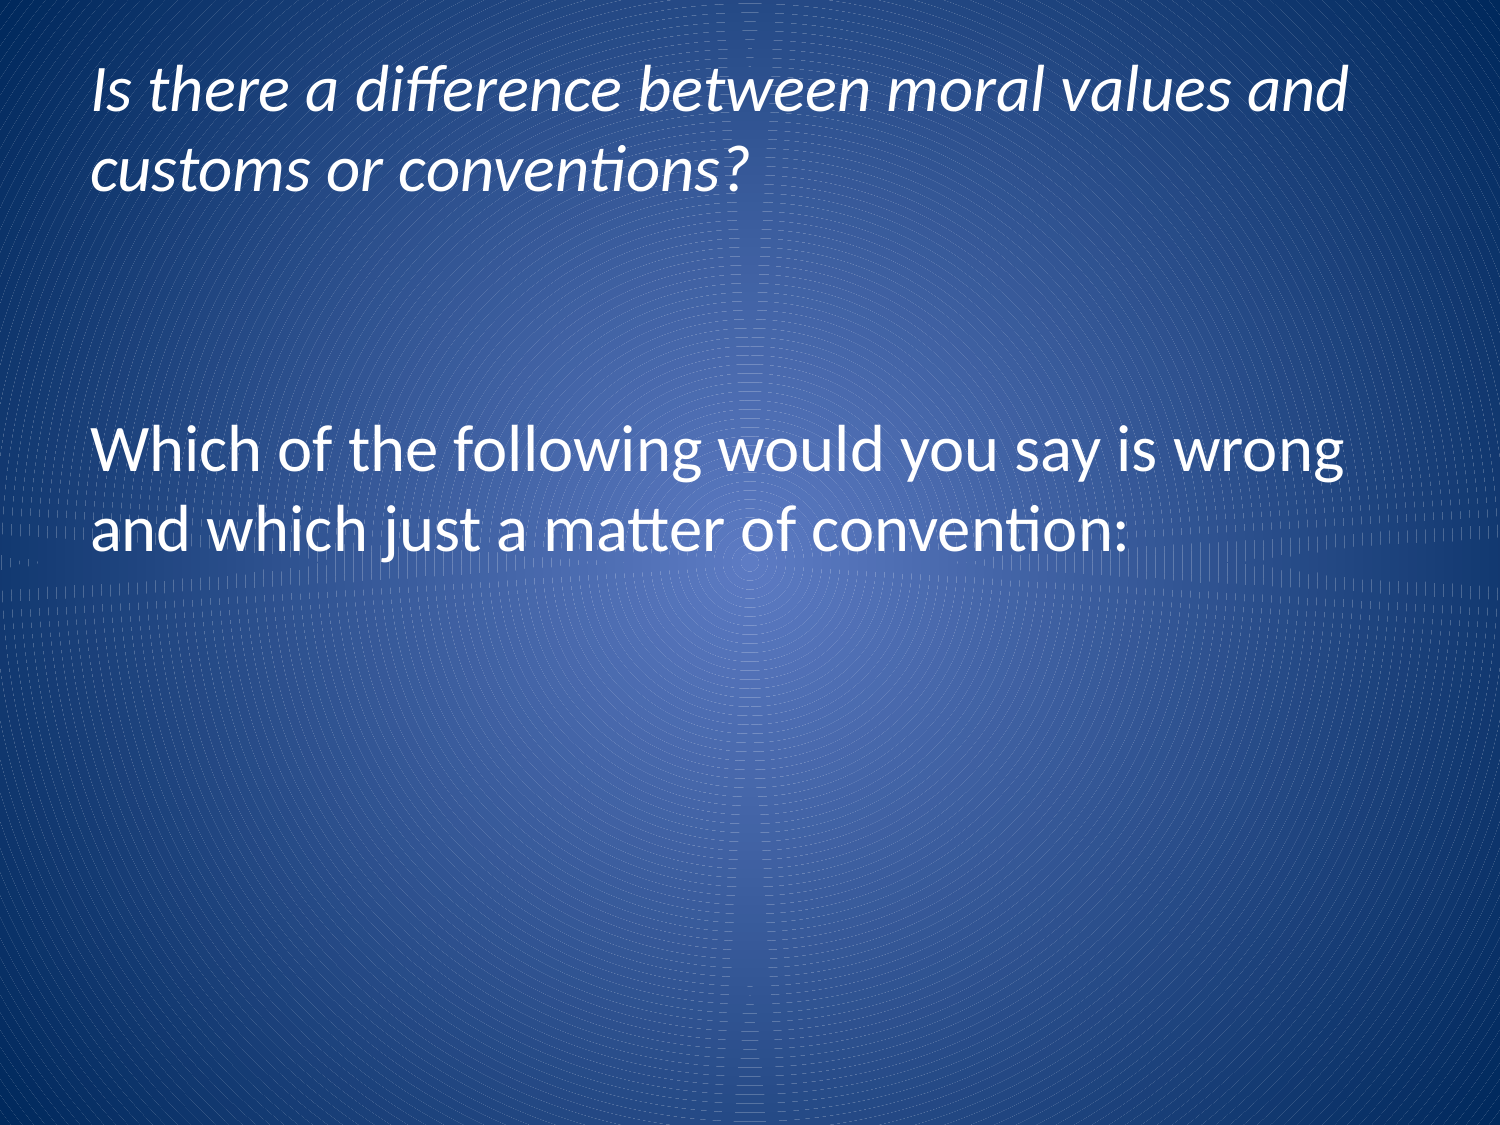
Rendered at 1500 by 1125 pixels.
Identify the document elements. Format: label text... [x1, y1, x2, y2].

list Is there a difference between moral values and customs or conventions? Which of the following would you say is wrong and which just a matter of convention: [75, 37, 1425, 1005]
